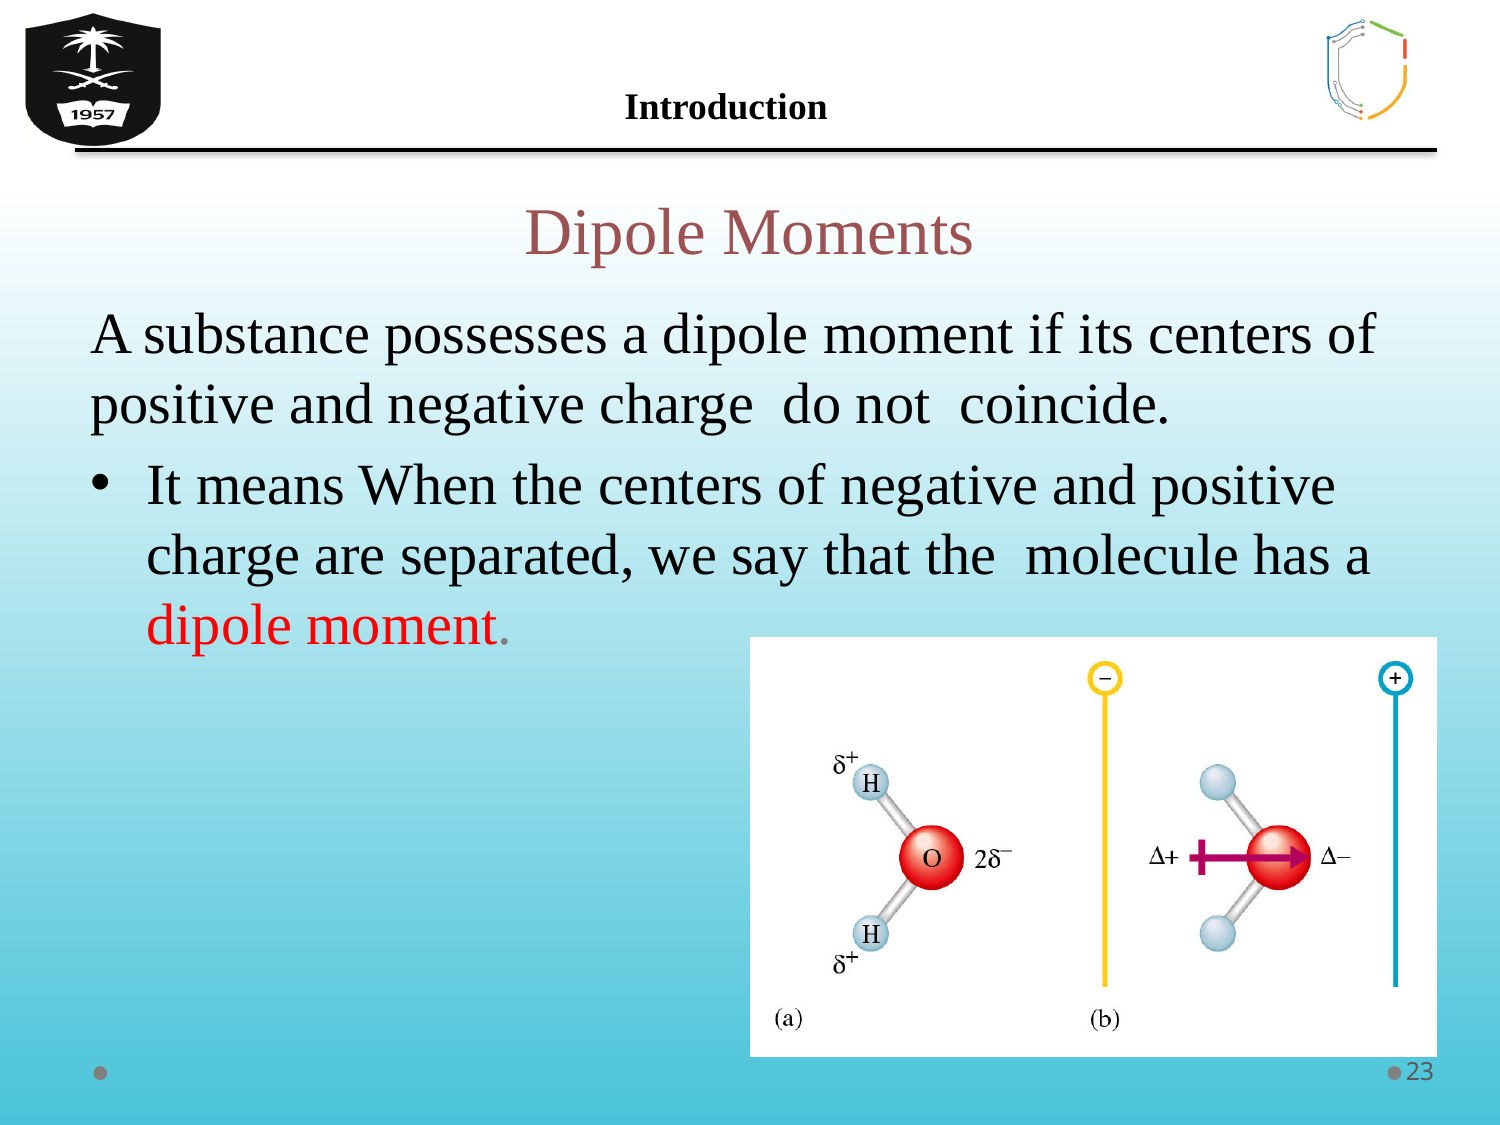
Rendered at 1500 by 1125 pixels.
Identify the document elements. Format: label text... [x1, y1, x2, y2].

slide_number 23 [1401, 1042, 1494, 1103]
title Dipole Moments [75, 174, 1425, 275]
text_box Introduction [609, 74, 852, 135]
picture [1308, 12, 1426, 137]
picture [749, 637, 1437, 1058]
list A substance possesses a dipole moment if its centers of positive and negative charge do not coincide. It means When the centers of negative and positive charge are separated, we say that the molecule has a dipole moment. [75, 287, 1425, 1008]
picture [24, 12, 163, 151]
